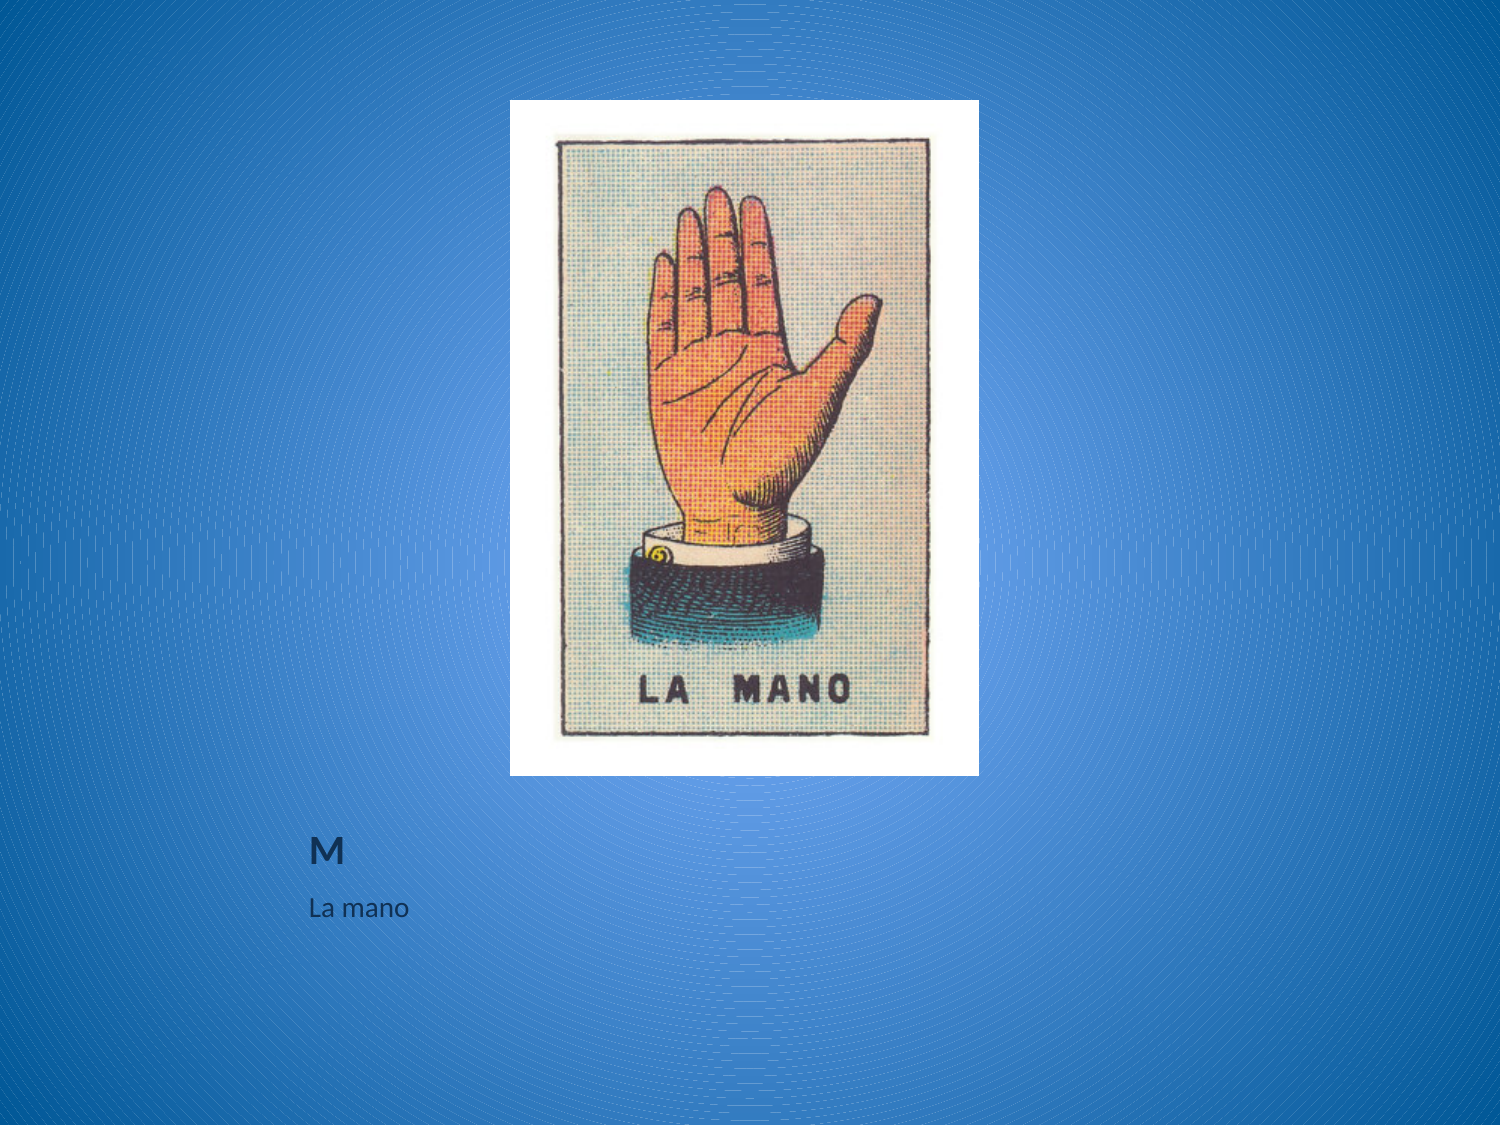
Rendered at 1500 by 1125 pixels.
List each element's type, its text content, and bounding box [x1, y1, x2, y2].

title M [294, 787, 1194, 880]
picture [293, 100, 1195, 776]
list La mano [294, 880, 1194, 1013]
